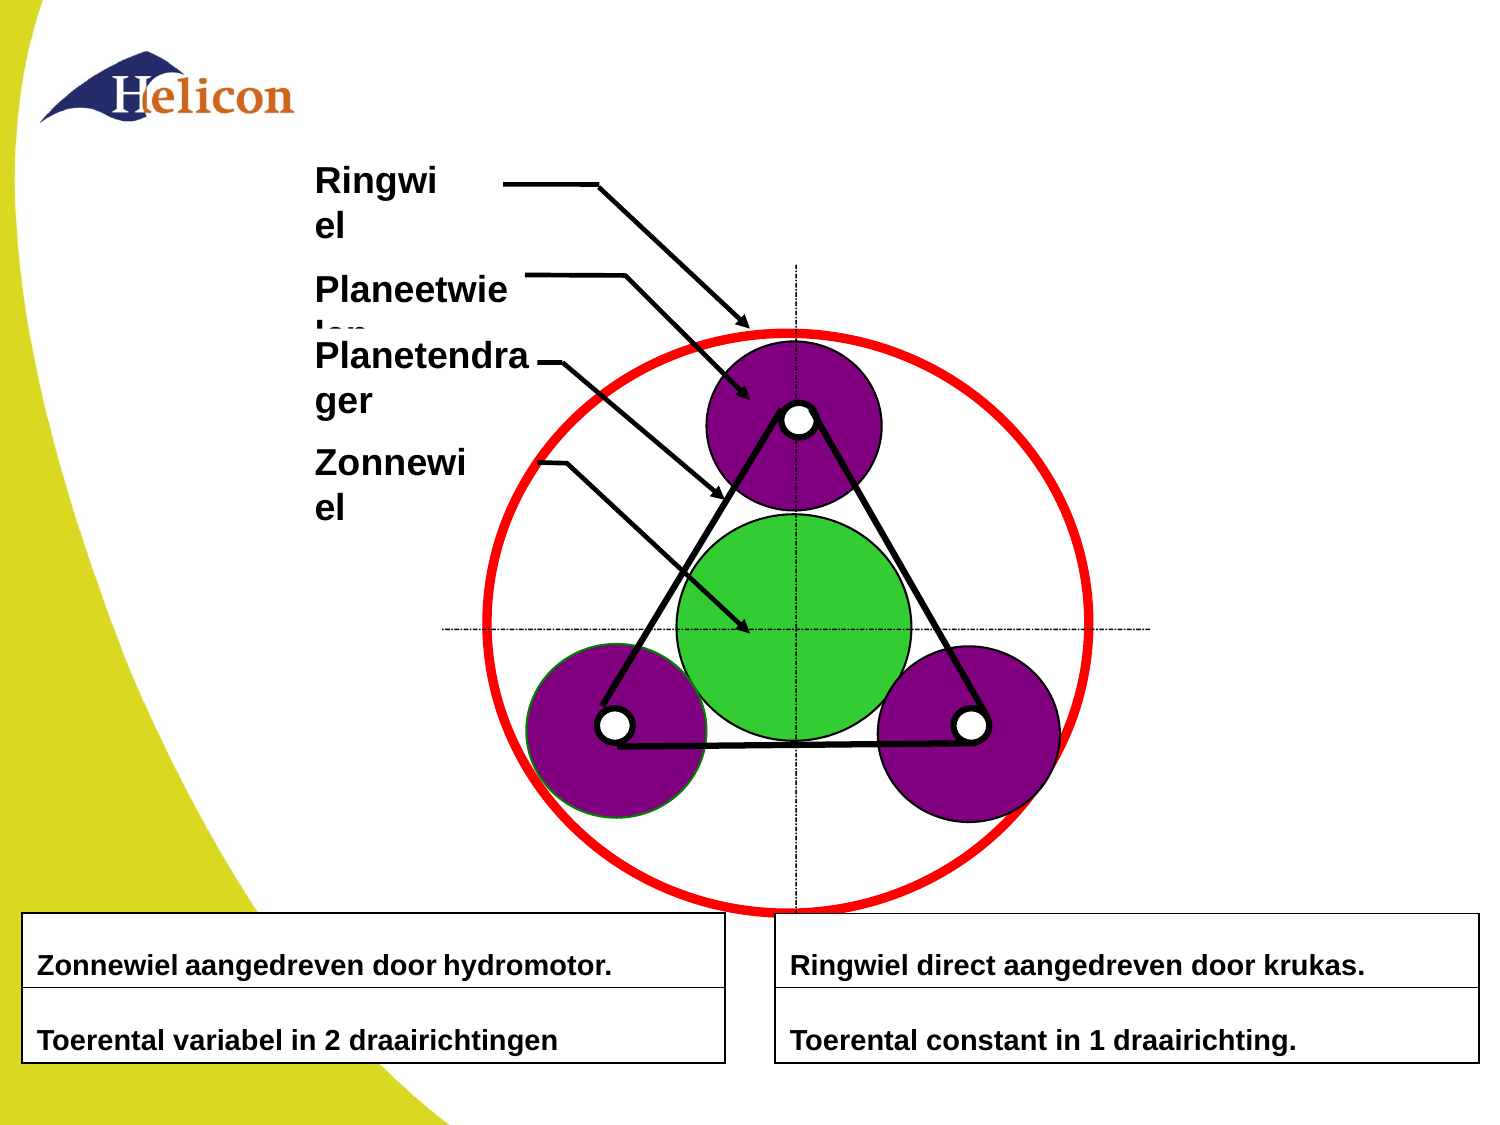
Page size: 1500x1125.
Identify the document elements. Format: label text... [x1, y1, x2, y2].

text_box Zonnewiel aangedreven door hydromotor. [22, 913, 725, 987]
text_box [487, 642, 520, 756]
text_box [596, 402, 990, 747]
text_box [578, 831, 998, 913]
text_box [525, 341, 1061, 823]
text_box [312, 435, 751, 634]
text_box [312, 328, 726, 501]
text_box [312, 153, 751, 262]
text_box [754, 333, 796, 339]
text_box [1065, 510, 1089, 737]
text_box Ringwiel direct aangedreven door krukas. [774, 913, 1479, 987]
text_box [797, 333, 848, 339]
picture [0, 0, 1500, 1125]
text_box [312, 262, 751, 401]
text_box Toerental constant in 1 draairichting. [774, 987, 1479, 1063]
text_box Toerental variabel in 2 draairichtingen [22, 987, 725, 1063]
